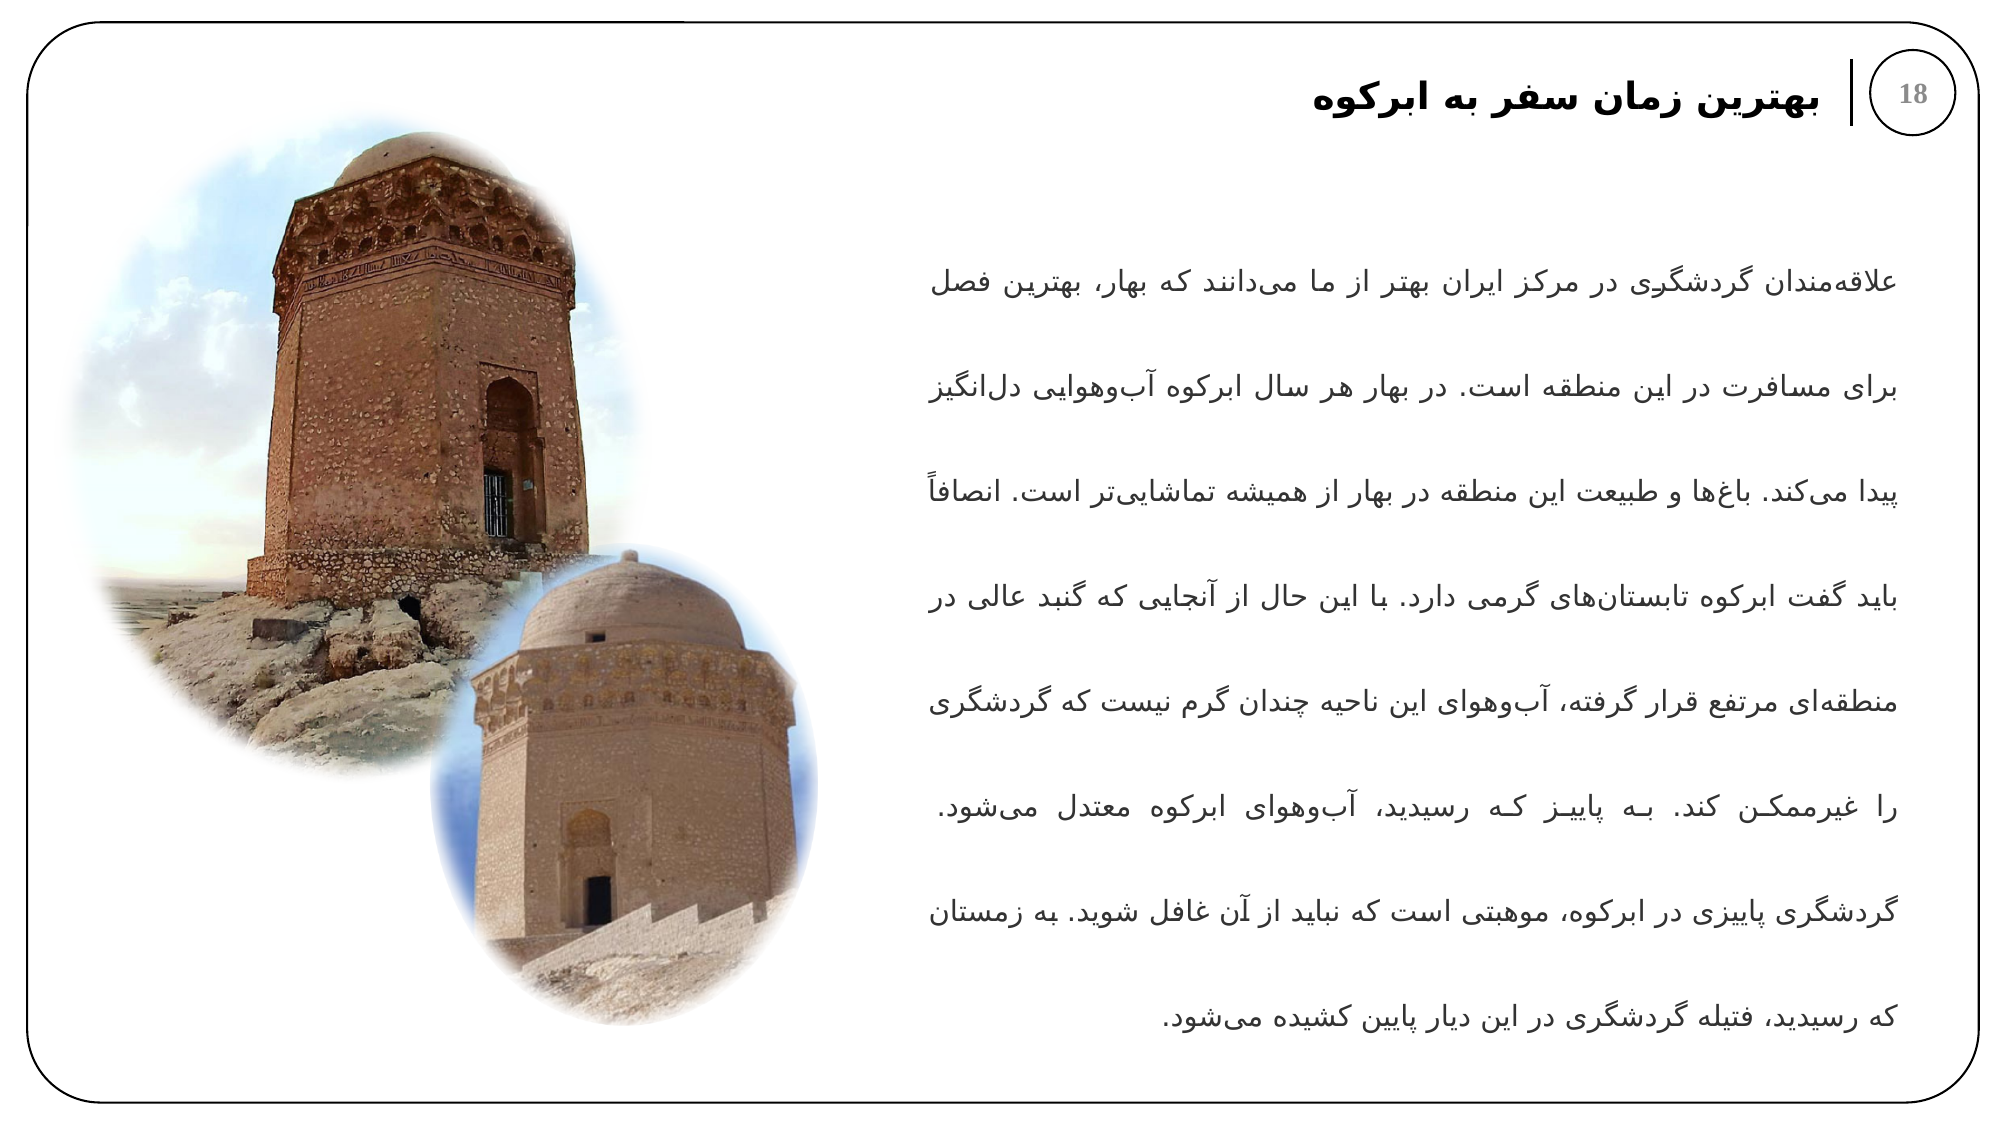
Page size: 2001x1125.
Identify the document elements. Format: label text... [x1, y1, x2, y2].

slide_number 18 [1879, 62, 1947, 122]
text_box بهترین زمان سفر به ابرکوه [1025, 64, 1837, 125]
picture [53, 100, 824, 1032]
text_box علاقه‌مندان گردشگری در مرکز ایران بهتر از ما می‌دانند که بهار، بهترین فصل برای مسافرت در این منطقه است. در بهار هر سال ابرکوه آب‌و‌هوایی دل‌انگیز پیدا می‌کند. باغ‌ها و طبیعت این منطقه در بهار از همیشه تماشایی‌تر است. انصافاً باید گفت ابرکوه تابستان‌های گرمی دارد. با این حال از آنجایی که گنبد عالی در منطقه‌ای مرتفع قرار گرفته، آب‌و‌هوای این ناحیه چندان گرم نیست که گردشگری را غیرممکن کند. به پاییز که رسیدید،‌ آب‌و‌هوای ابرکوه معتدل می‌شود. گردشگری پاییزی در ابرکوه، موهبتی است که نباید از آن غافل شوید. به زمستان که رسیدید، فتیله گردشگری در این دیار پایین کشیده می‌شود. [913, 185, 1914, 1040]
